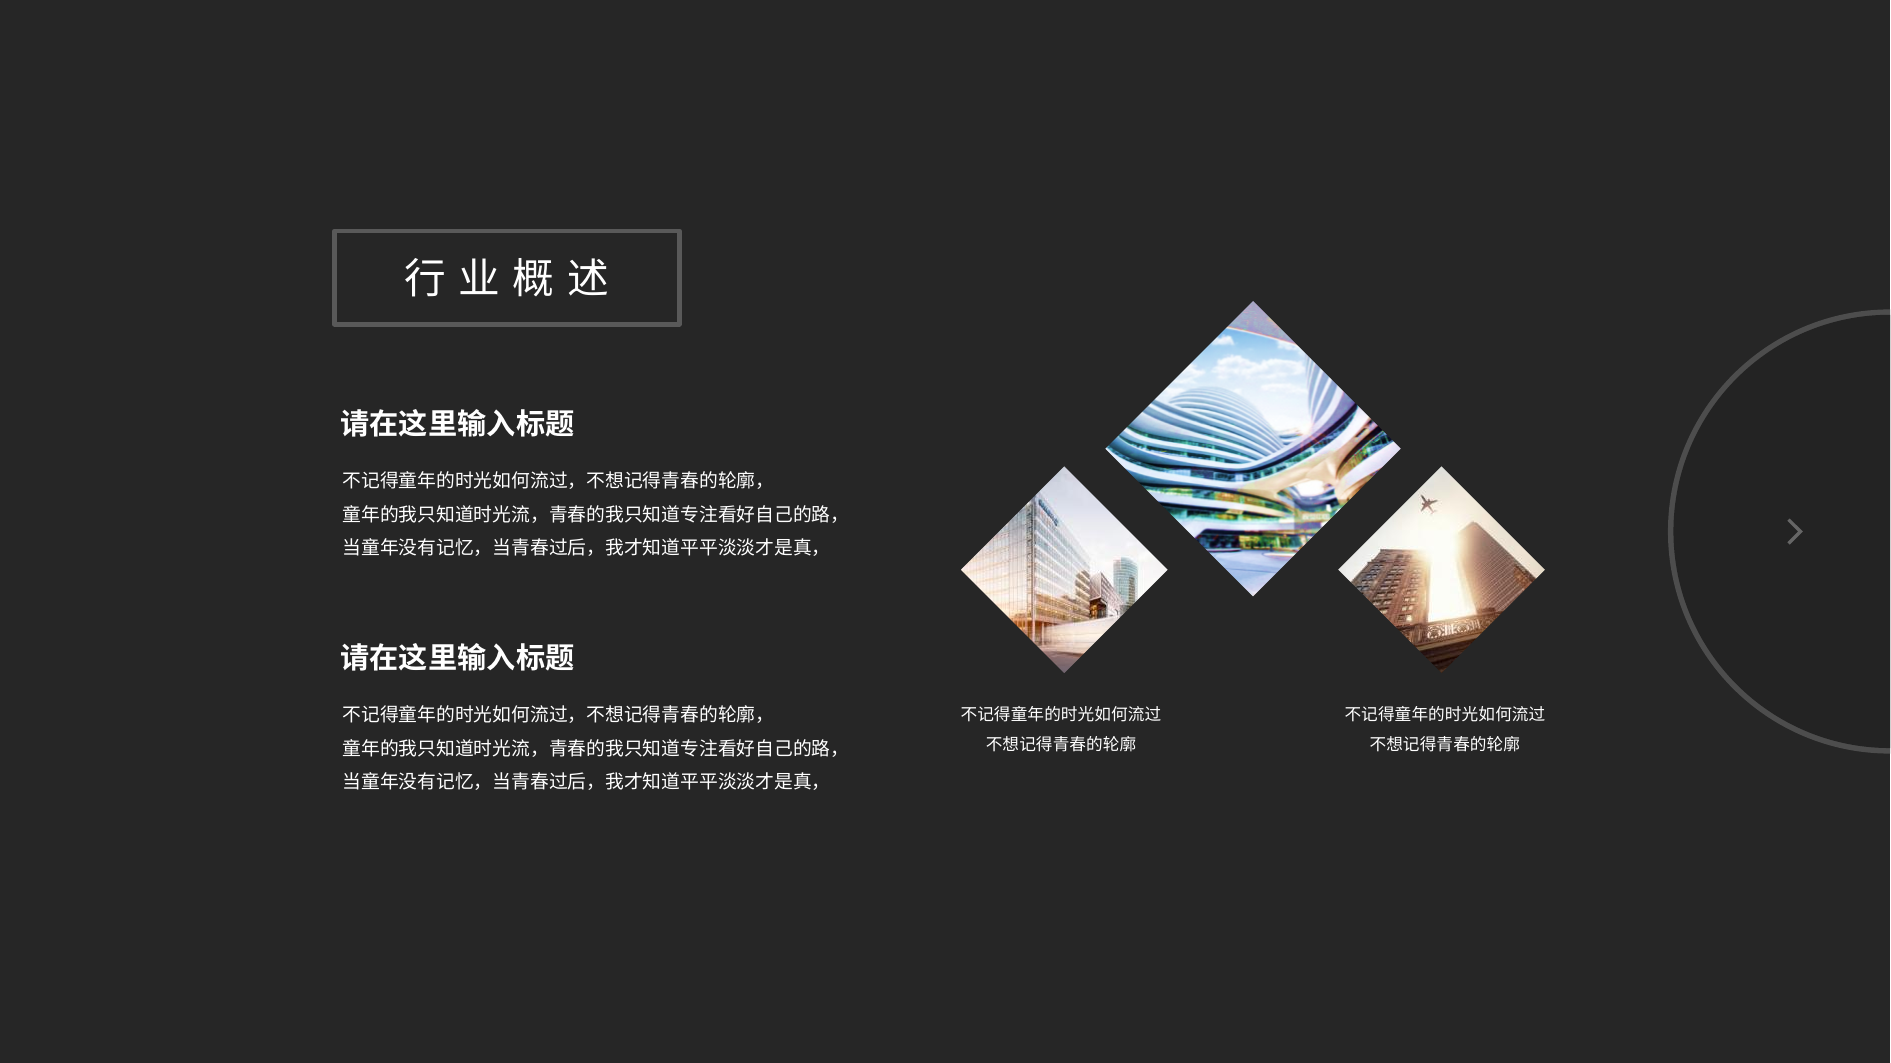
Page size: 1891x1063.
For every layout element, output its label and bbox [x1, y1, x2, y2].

text_box [1667, 308, 1891, 755]
text_box [334, 230, 680, 325]
text_box [1336, 464, 1548, 676]
text_box [1103, 298, 1403, 599]
text_box [324, 631, 867, 798]
text_box [944, 685, 1562, 793]
text_box [324, 397, 867, 564]
text_box [958, 464, 1170, 676]
